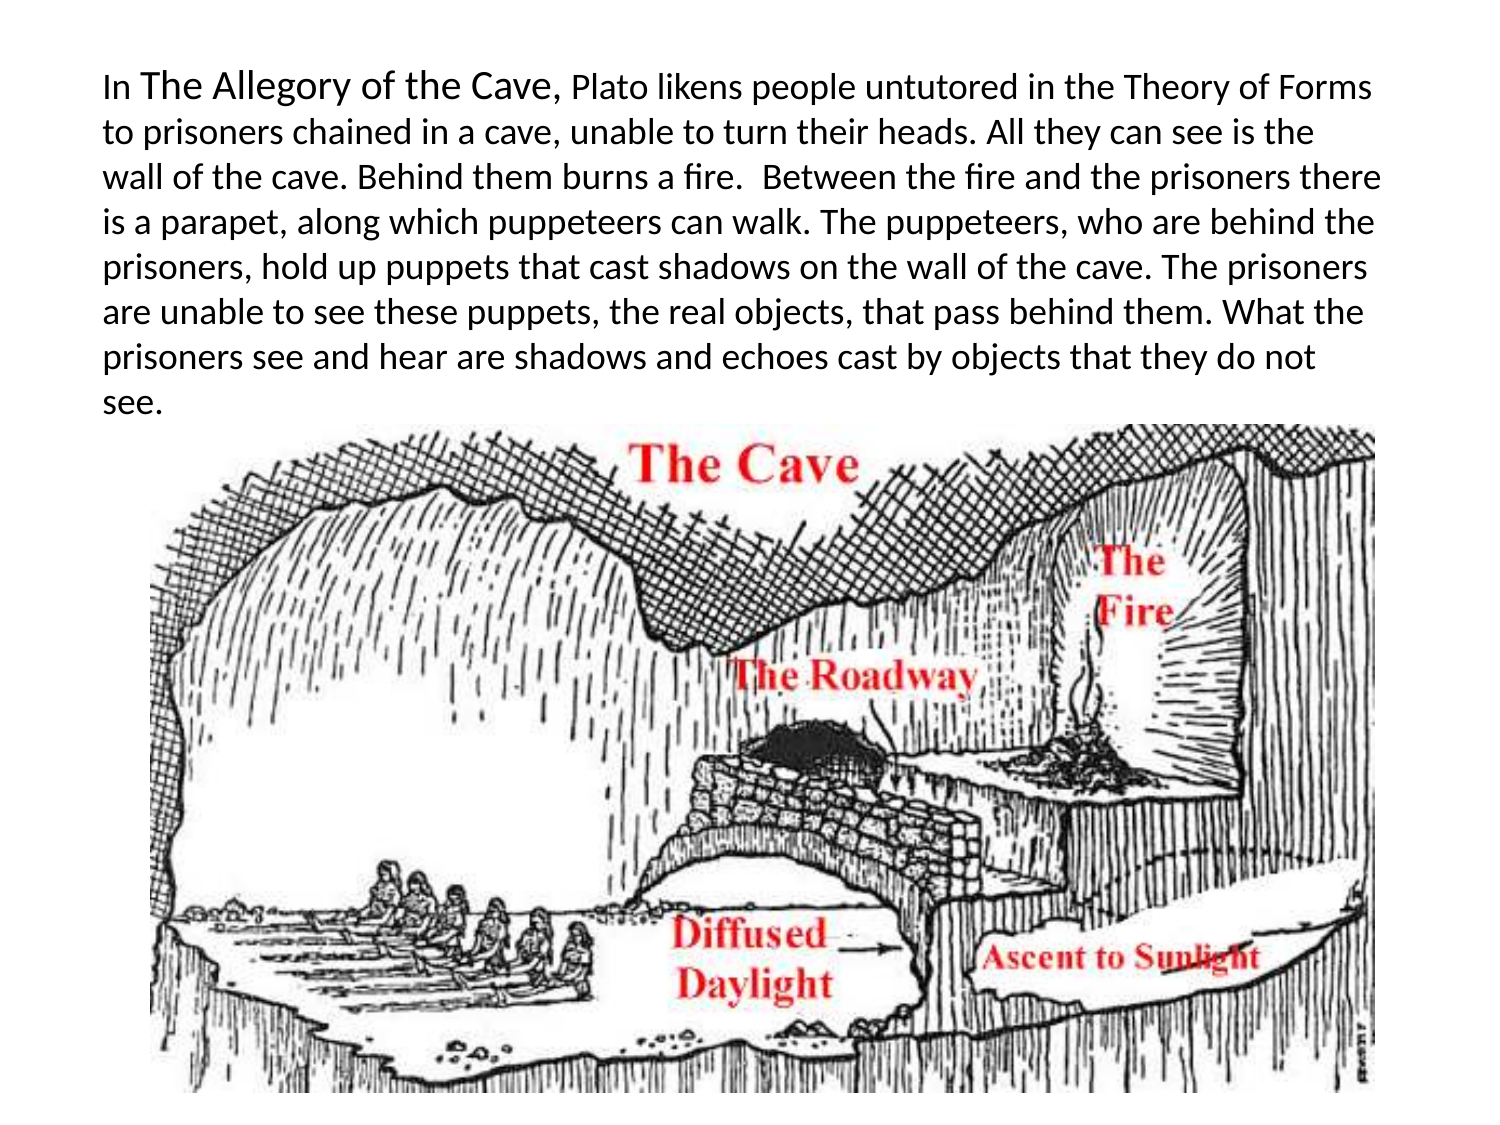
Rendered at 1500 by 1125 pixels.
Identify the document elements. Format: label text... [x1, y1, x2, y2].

text_box In The Allegory of the Cave, Plato likens people untutored in the Theory of Forms to prisoners chained in a cave, unable to turn their heads. All they can see is the wall of the cave. Behind them burns a fire. Between the fire and the prisoners there is a parapet, along which puppeteers can walk. The puppeteers, who are behind the prisoners, hold up puppets that cast shadows on the wall of the cave. The prisoners are unable to see these puppets, the real objects, that pass behind them. What the prisoners see and hear are shadows and echoes cast by objects that they do not see. [87, 50, 1400, 430]
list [149, 424, 1376, 1093]
